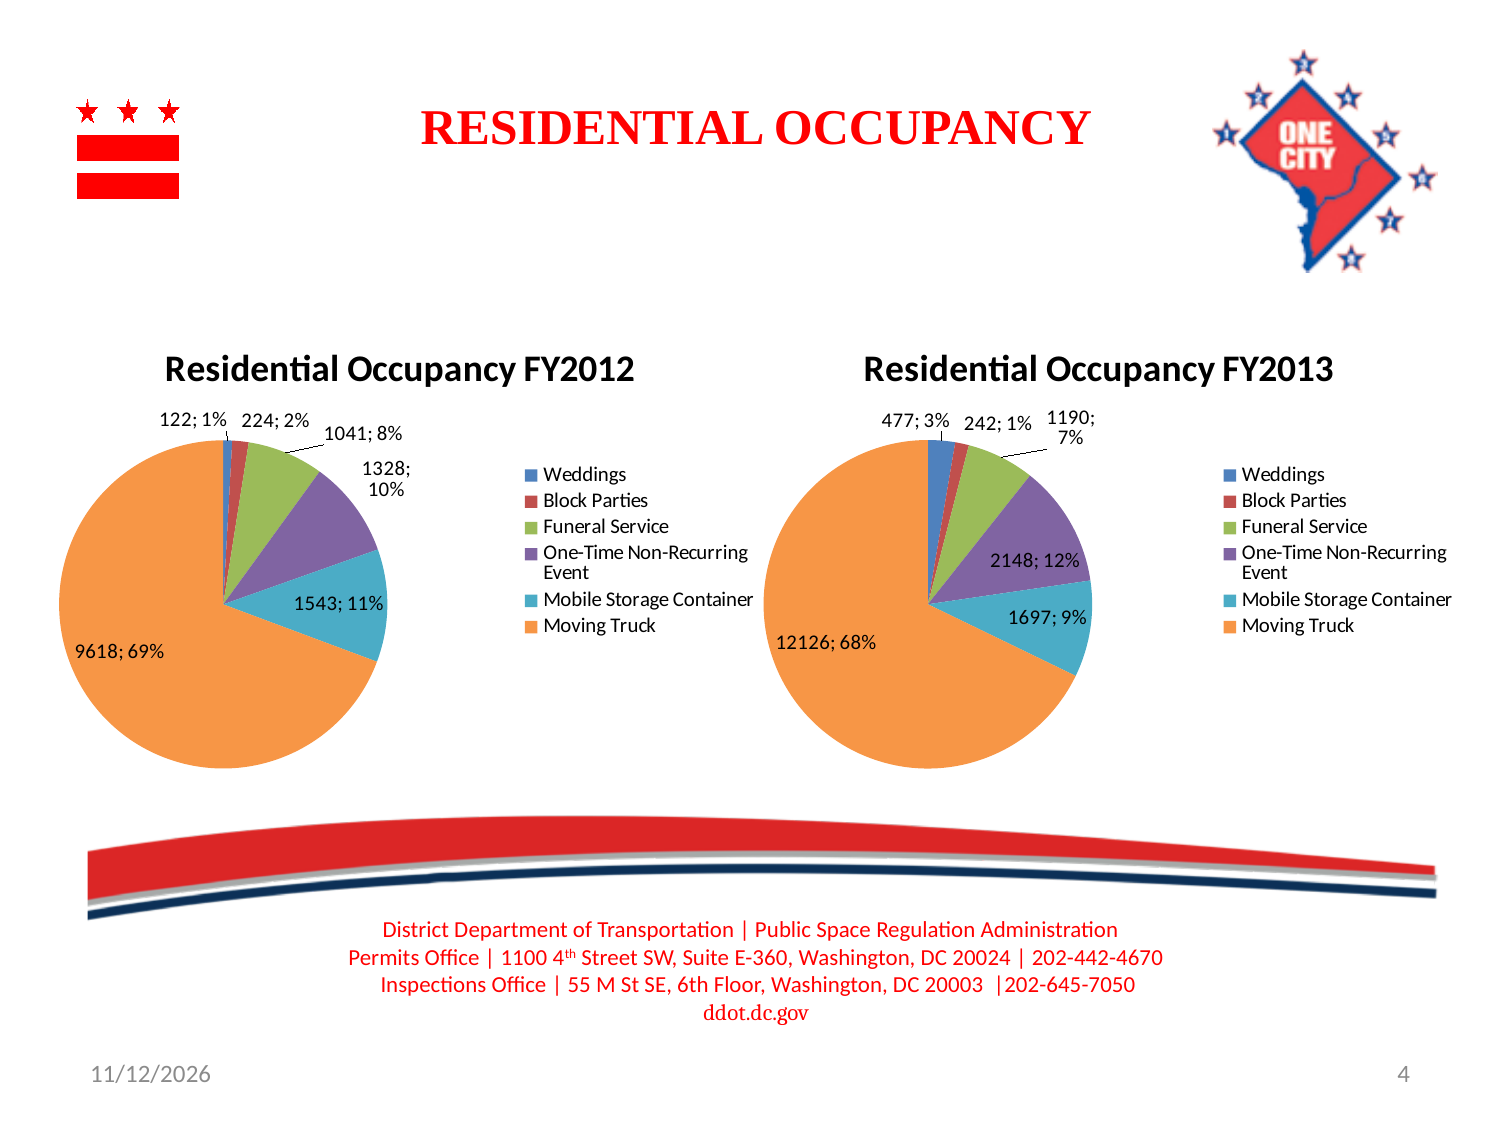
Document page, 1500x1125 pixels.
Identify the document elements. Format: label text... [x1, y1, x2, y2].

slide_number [75, 1042, 425, 1103]
text_box District Department of Transportation | Public Space Regulation Administration Permits Office | 1100 4th Street SW, Suite E-360, Washington, DC 20024 | 202-442-4670 Inspections Office | 55 M St SE, 6th Floor, Washington, DC 20003 |202-645-7050 ddot.dc.gov [62, 899, 1450, 1050]
picture [87, 812, 1440, 951]
chart [26, 324, 1473, 778]
text_box RESIDENTIAL OCCUPANCY [399, 87, 1113, 163]
picture [74, 99, 180, 202]
picture [1212, 49, 1438, 274]
slide_number 4 [1074, 1042, 1425, 1103]
